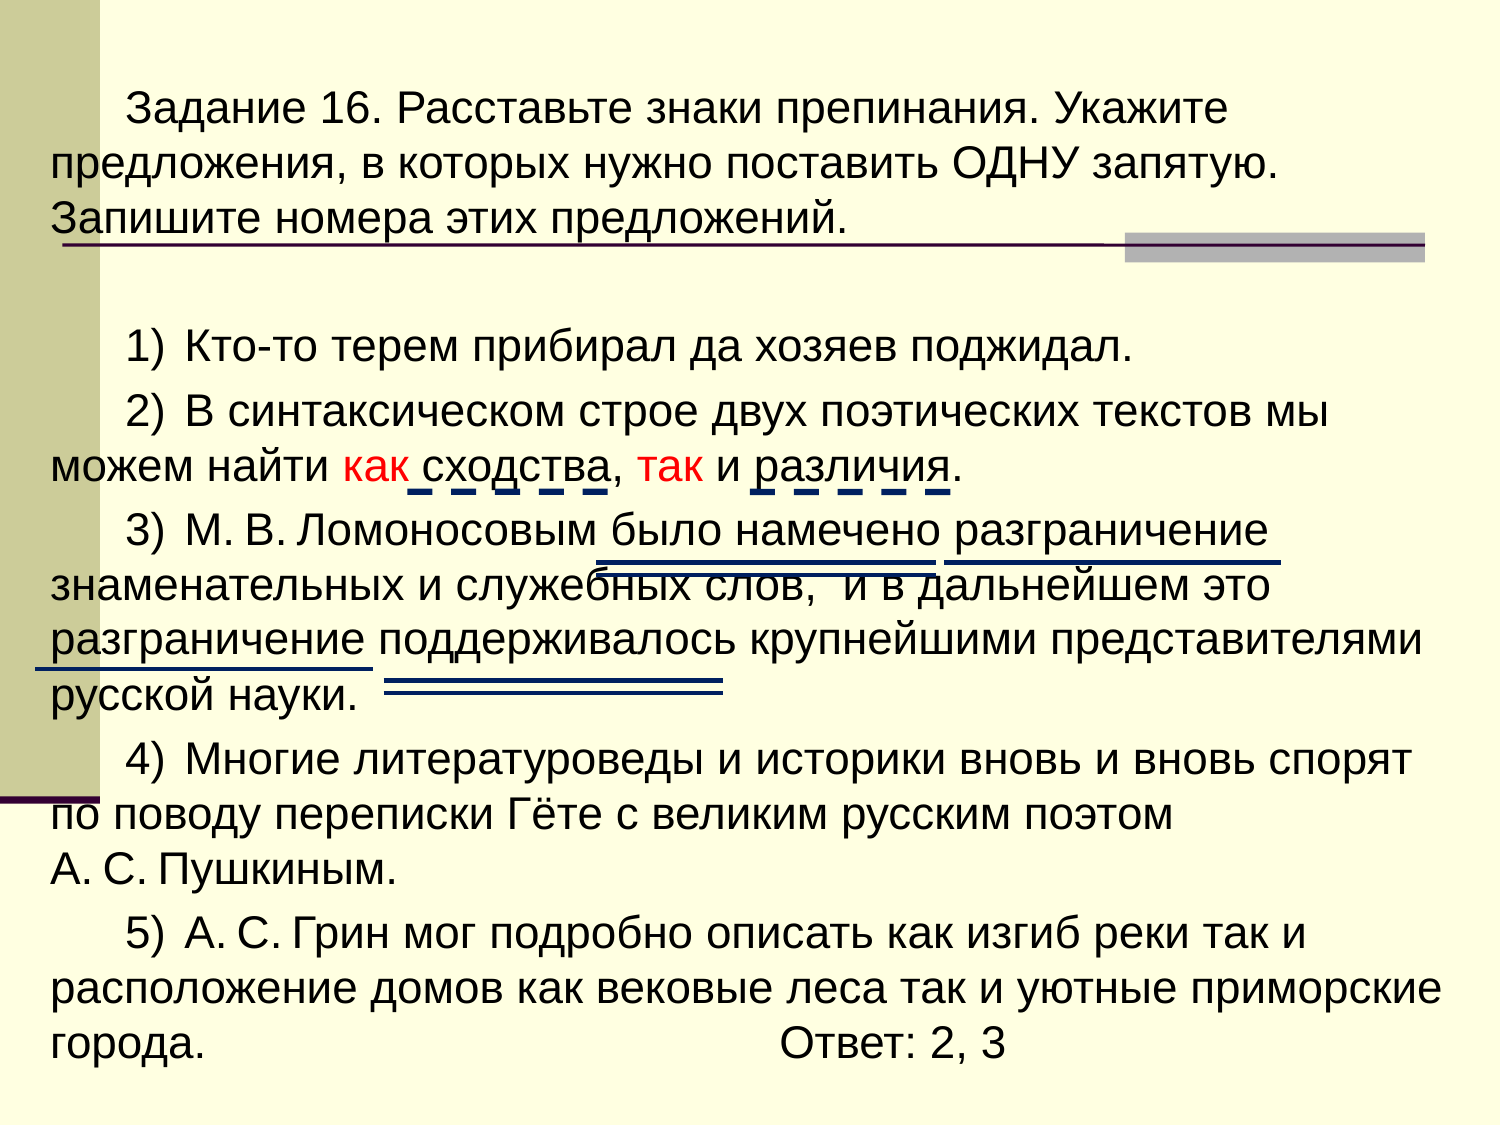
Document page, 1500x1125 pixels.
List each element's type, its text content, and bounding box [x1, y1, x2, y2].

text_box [596, 562, 937, 576]
list Задание 16. Расставьте знаки препинания. Укажите предложения, в которых нужно поставить ОДНУ запятую. Запишите номера этих предложений. 1) Кто-то терем прибирал да хозяев поджидал. 2) В синтаксическом строе двух поэтических текстов мы можем найти как сходства, так и различия. 3) М. В. Ломоносовым было намечено разграничение знаменательных и служебных слов, и в дальнейшем это разграничение поддерживалось крупнейшими представителями русской науки. 4) Многие литературоведы и историки вновь и вновь спорят по поводу переписки Гёте с великим русским поэтом А. С. Пушкиным. 5) А. С. Грин мог подробно описать как изгиб реки так и расположение домов как вековые леса так и уютные приморские города. Ответ: 2, 3 [34, 70, 1466, 1006]
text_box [383, 680, 724, 694]
